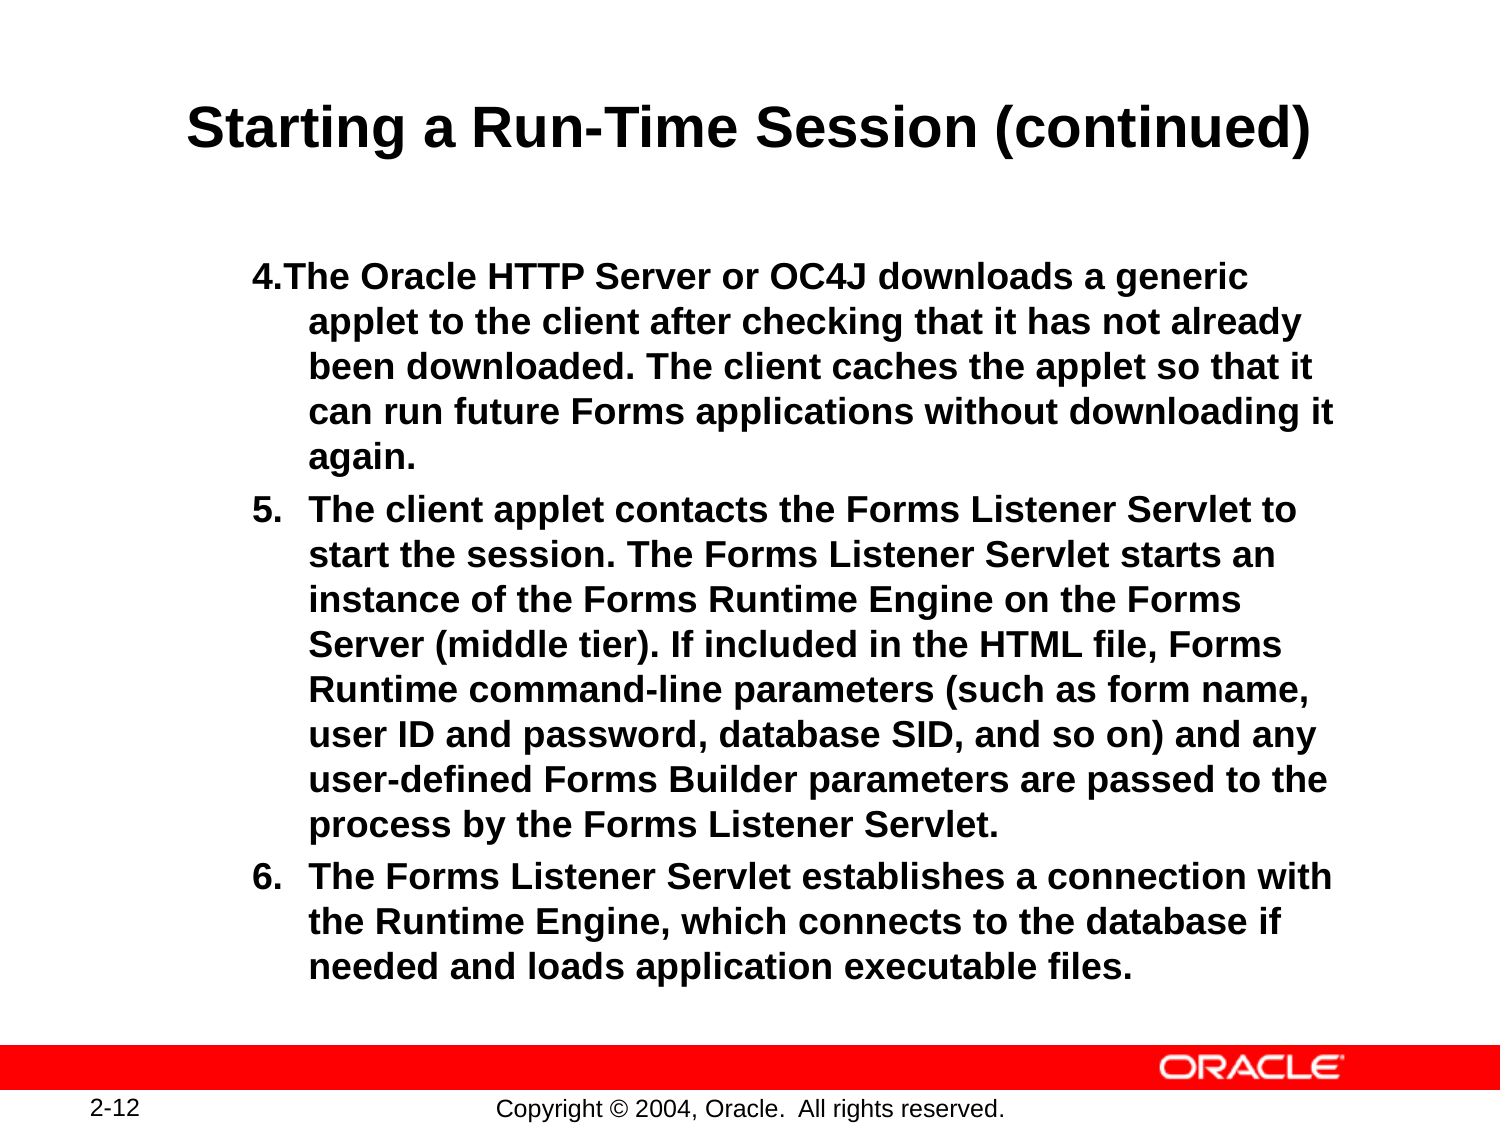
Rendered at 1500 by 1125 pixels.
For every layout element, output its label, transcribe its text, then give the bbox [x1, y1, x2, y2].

title Starting a Run-Time Session (continued) [149, 87, 1351, 232]
list 4.The Oracle HTTP Server or OC4J downloads a generic applet to the client after checking that it has not already been downloaded. The client caches the applet so that it can run future Forms applications without downloading it again. 5. The client applet contacts the Forms Listener Servlet to start the session. The Forms Listener Servlet starts an instance of the Forms Runtime Engine on the Forms Server (middle tier). If included in the HTML file, Forms Runtime command-line parameters (such as form name, user ID and password, database SID, and so on) and any user-defined Forms Builder parameters are passed to the process by the Forms Listener Servlet. 6. The Forms Listener Servlet establishes a connection with the Runtime Engine, which connects to the database if needed and loads application executable files. [137, 249, 1347, 1055]
